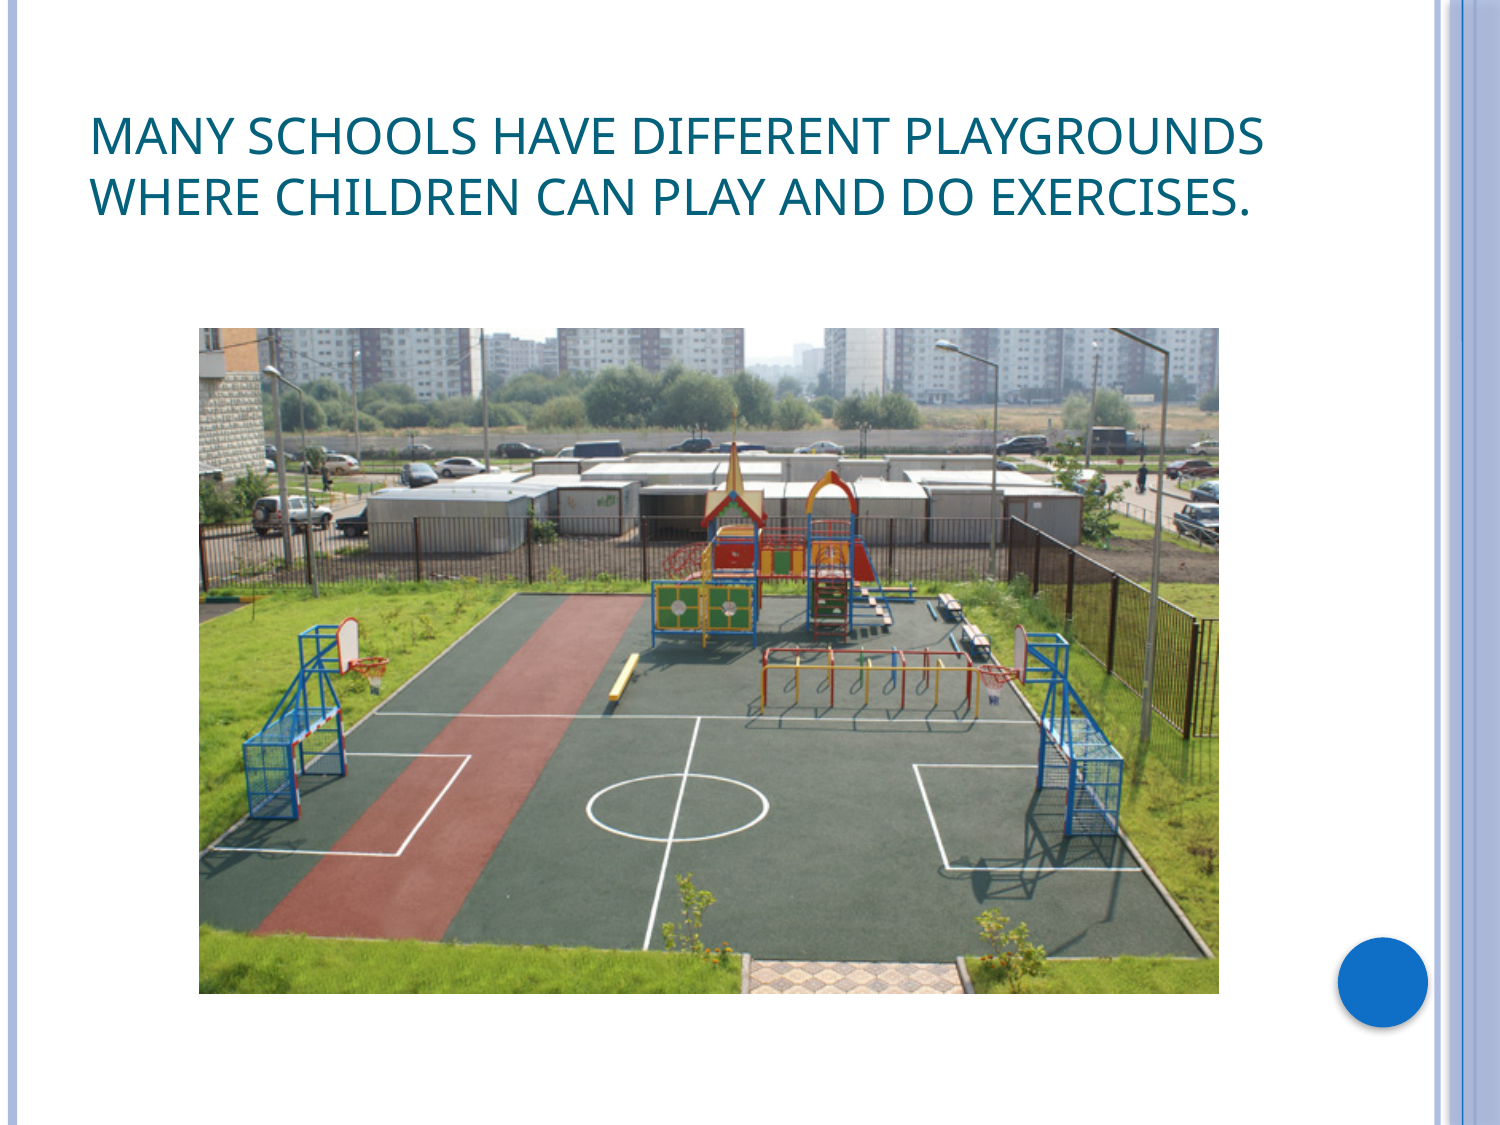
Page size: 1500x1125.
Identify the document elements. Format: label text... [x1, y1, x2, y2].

title Many schools have different playgrounds where children can play and do exercises. [75, 45, 1300, 233]
picture [198, 327, 1220, 995]
